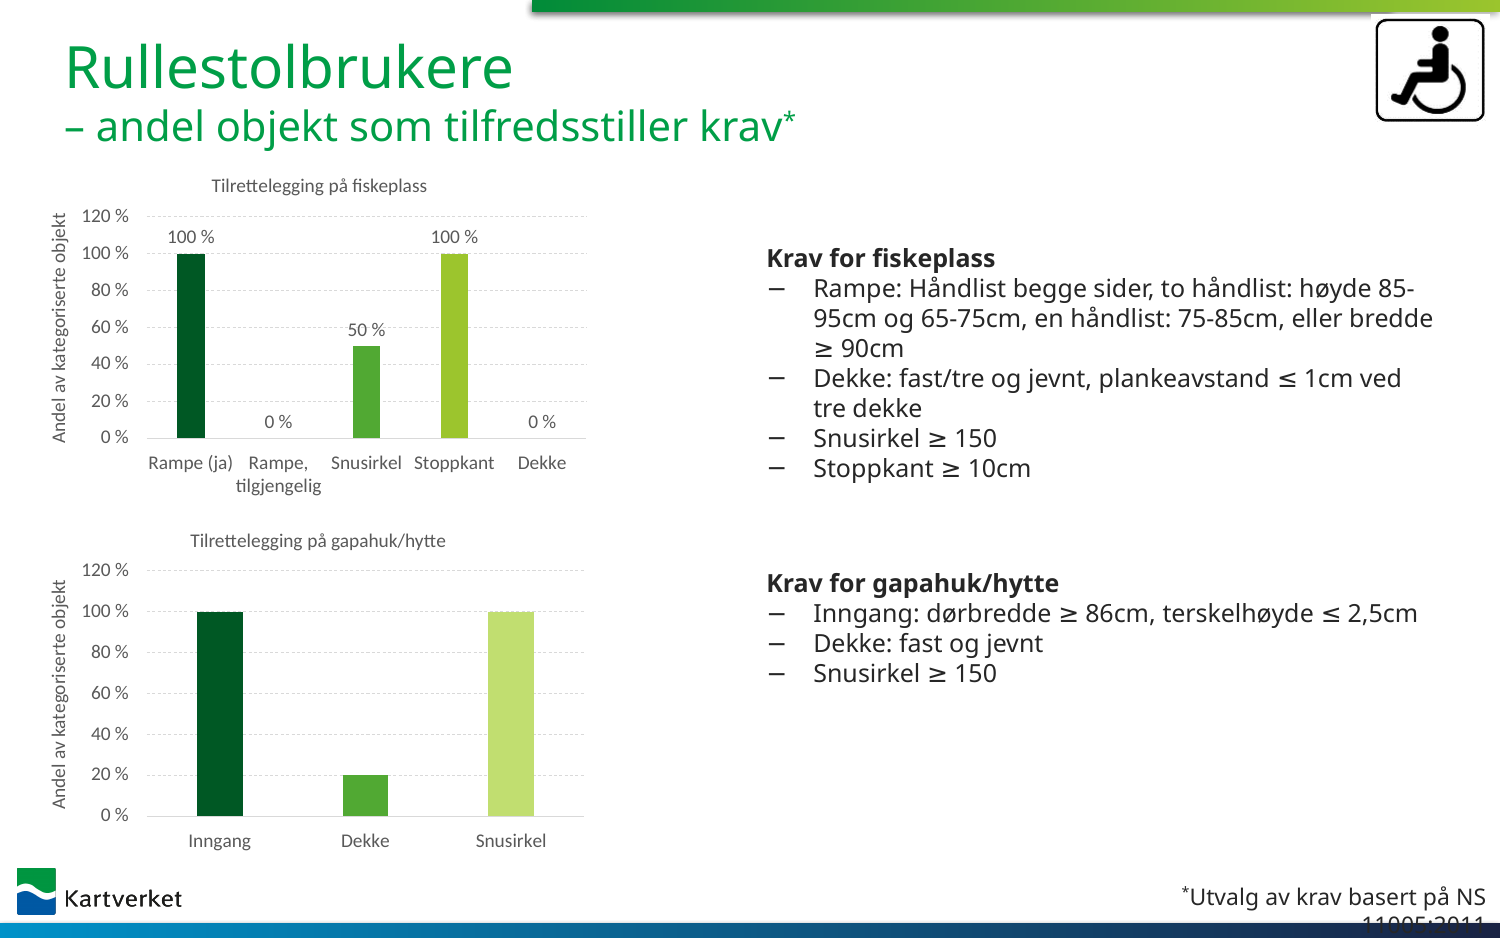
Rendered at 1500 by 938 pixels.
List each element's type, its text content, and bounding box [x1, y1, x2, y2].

picture [41, 166, 598, 505]
text_box Rullestolbrukere – andel objekt som tilfredsstiller krav* [49, 29, 1431, 158]
picture [41, 520, 596, 859]
text_box Krav for gapahuk/hytte Inngang: dørbredde ≥ 86cm, terskelhøyde ≤ 2,5cm Dekke: fast og jevnt Snusirkel ≥ 150 [751, 560, 1452, 695]
text_box *Utvalg av krav basert på NS 11005:2011 [1068, 873, 1500, 938]
text_box Krav for fiskeplass Rampe: Håndlist begge sider, to håndlist: høyde 85-95cm og 65-75cm, en håndlist: 75-85cm, eller bredde ≥ 90cm Dekke: fast/tre og jevnt, plankeavstand ≤ 1cm ved tre dekke Snusirkel ≥ 150 Stoppkant ≥ 10cm [751, 235, 1452, 490]
picture [1371, 13, 1491, 127]
